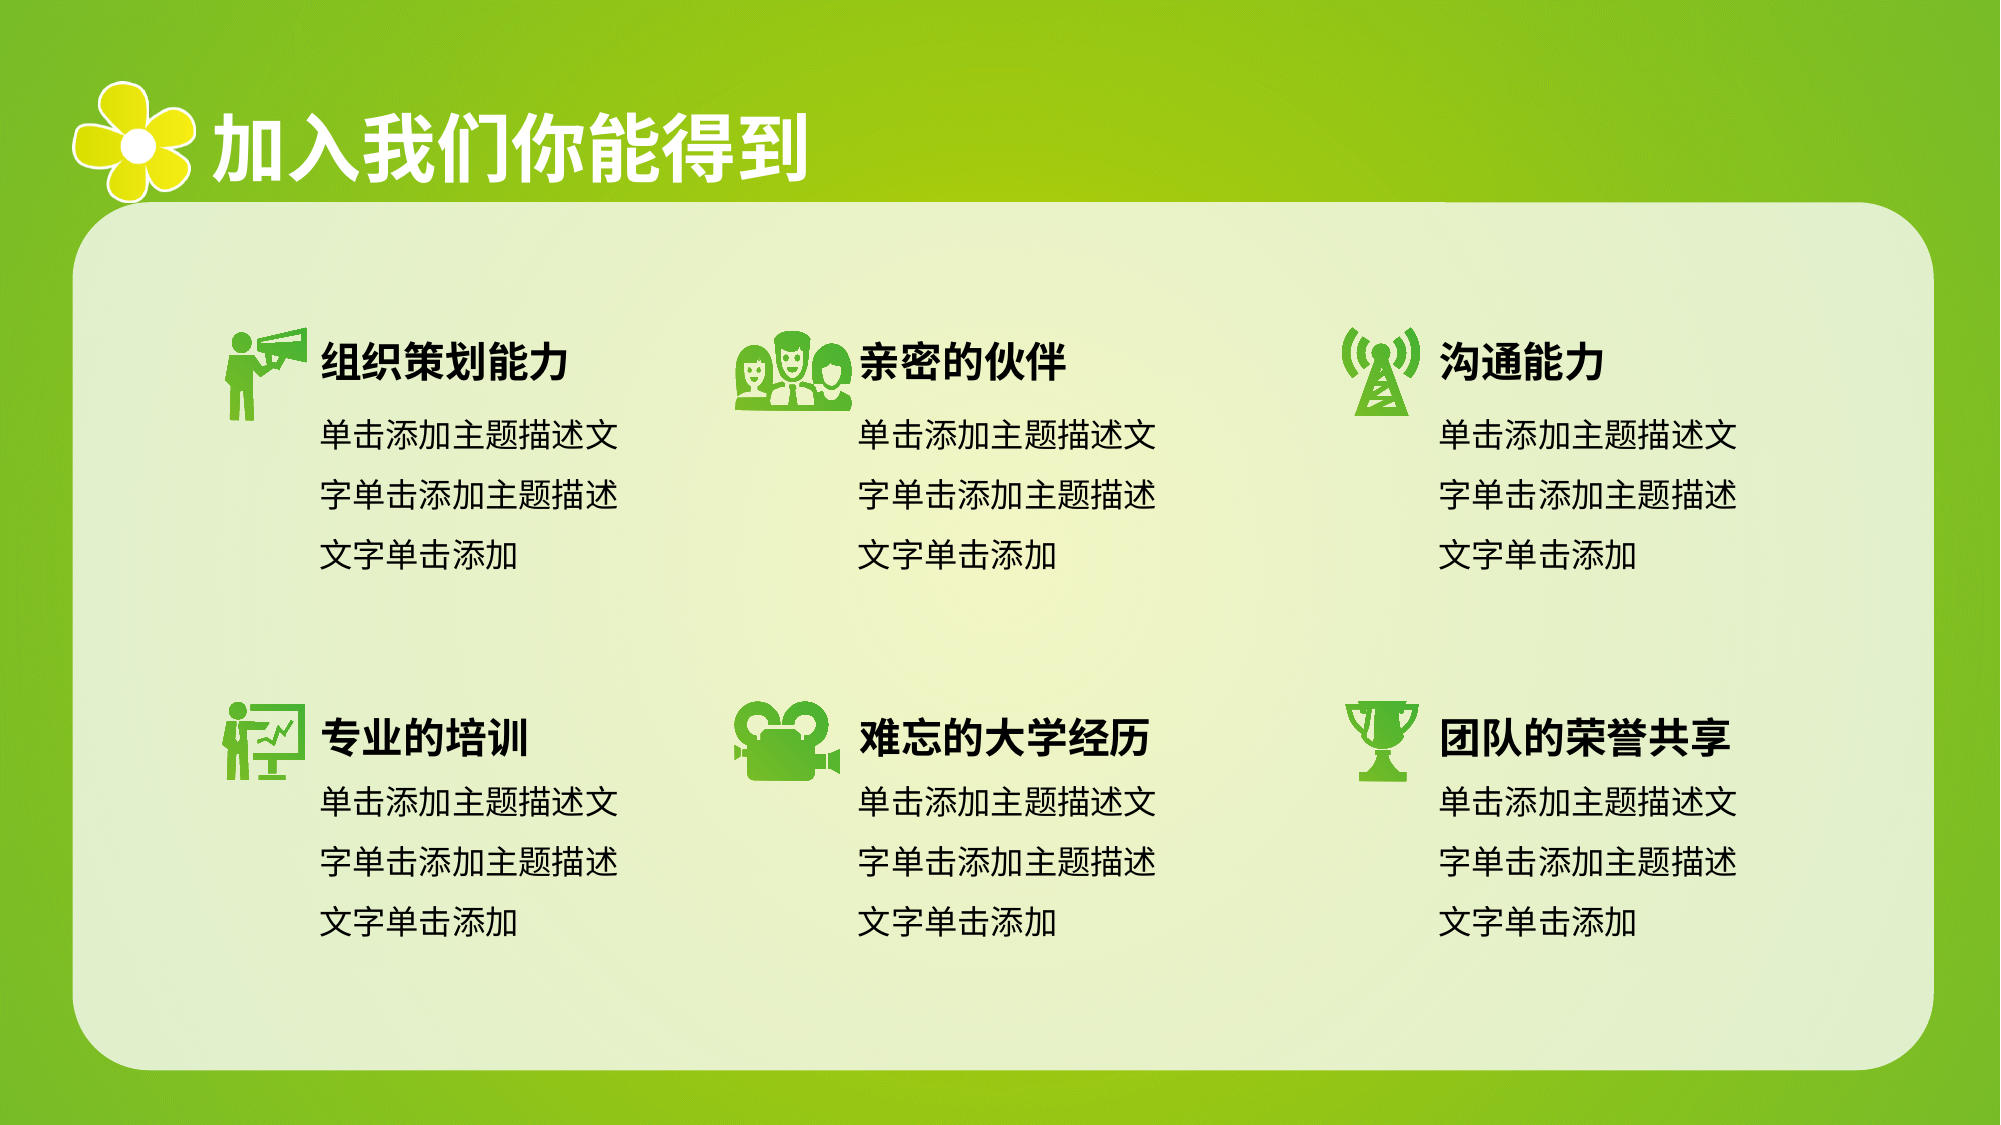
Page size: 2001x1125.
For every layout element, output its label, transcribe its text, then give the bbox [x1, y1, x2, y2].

text_box [828, 750, 837, 773]
text_box [258, 775, 286, 780]
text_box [1423, 704, 1763, 951]
text_box [1393, 336, 1407, 369]
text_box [304, 704, 644, 951]
text_box [774, 331, 811, 382]
text_box [1342, 327, 1359, 378]
text_box [222, 721, 270, 780]
text_box [1356, 336, 1370, 369]
text_box [225, 328, 302, 421]
text_box [1359, 750, 1407, 782]
text_box [229, 702, 247, 720]
text_box [735, 343, 837, 411]
text_box [734, 701, 829, 781]
text_box [1354, 343, 1409, 416]
text_box [1403, 327, 1418, 378]
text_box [304, 328, 644, 584]
text_box [1345, 701, 1419, 749]
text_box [842, 704, 1183, 951]
text_box [250, 704, 303, 774]
title 加入我们你能得到 [196, 59, 1863, 202]
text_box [1423, 328, 1763, 584]
picture [0, 0, 2000, 1125]
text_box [842, 328, 1183, 584]
text_box [72, 202, 1934, 1071]
